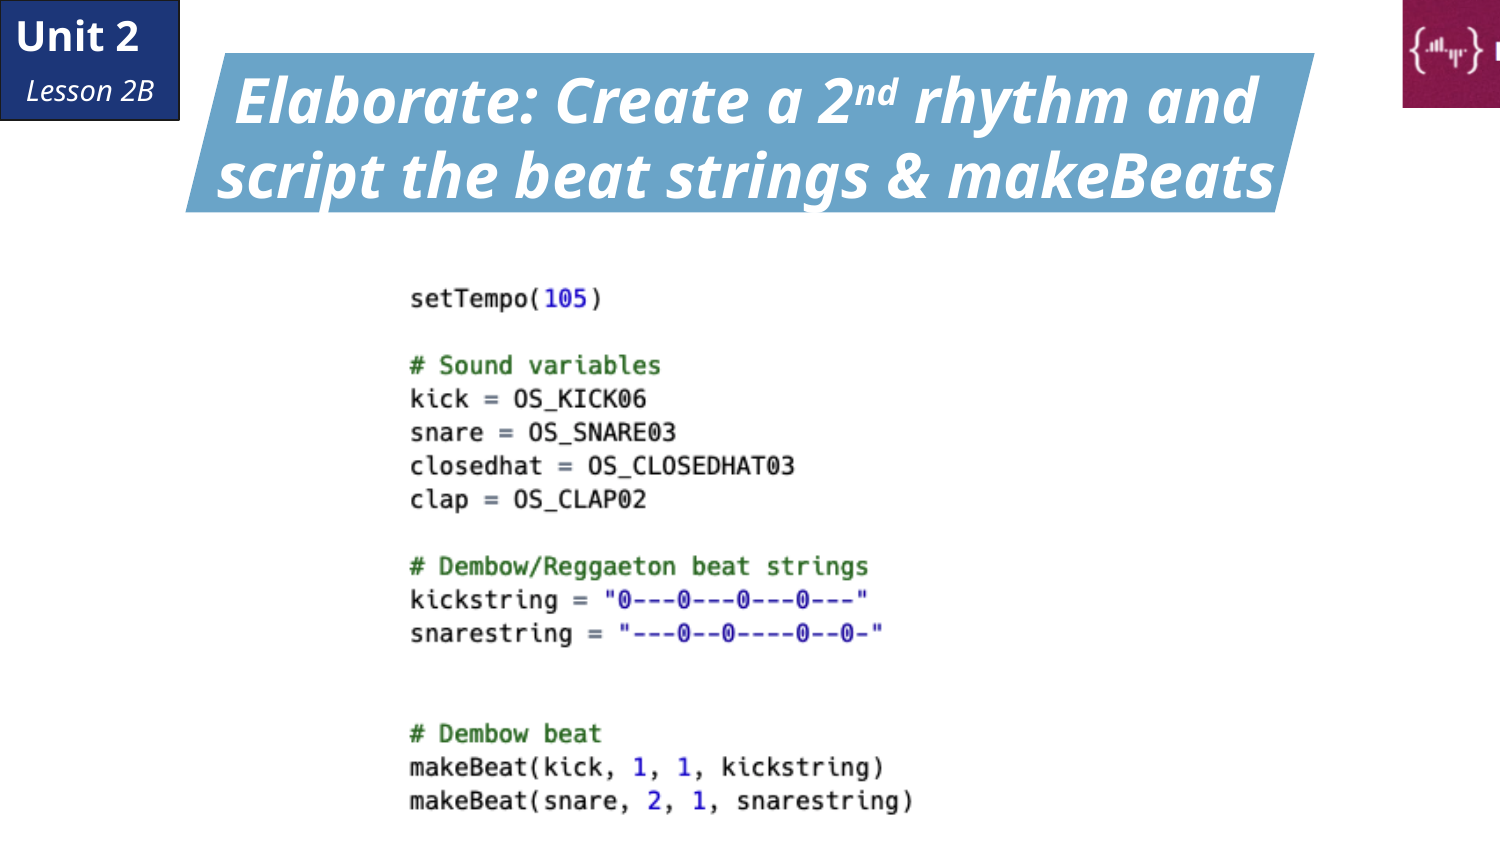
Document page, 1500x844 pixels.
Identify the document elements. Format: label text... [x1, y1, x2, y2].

text_box Elaborate: Create a 2nd rhythm and script the beat strings & makeBeats [198, 46, 1295, 154]
text_box Unit 2 Lesson 2B [0, 0, 179, 120]
picture [1402, 0, 1500, 108]
picture [403, 281, 915, 822]
text_box [185, 154, 1290, 213]
text_box [1295, 53, 1315, 132]
